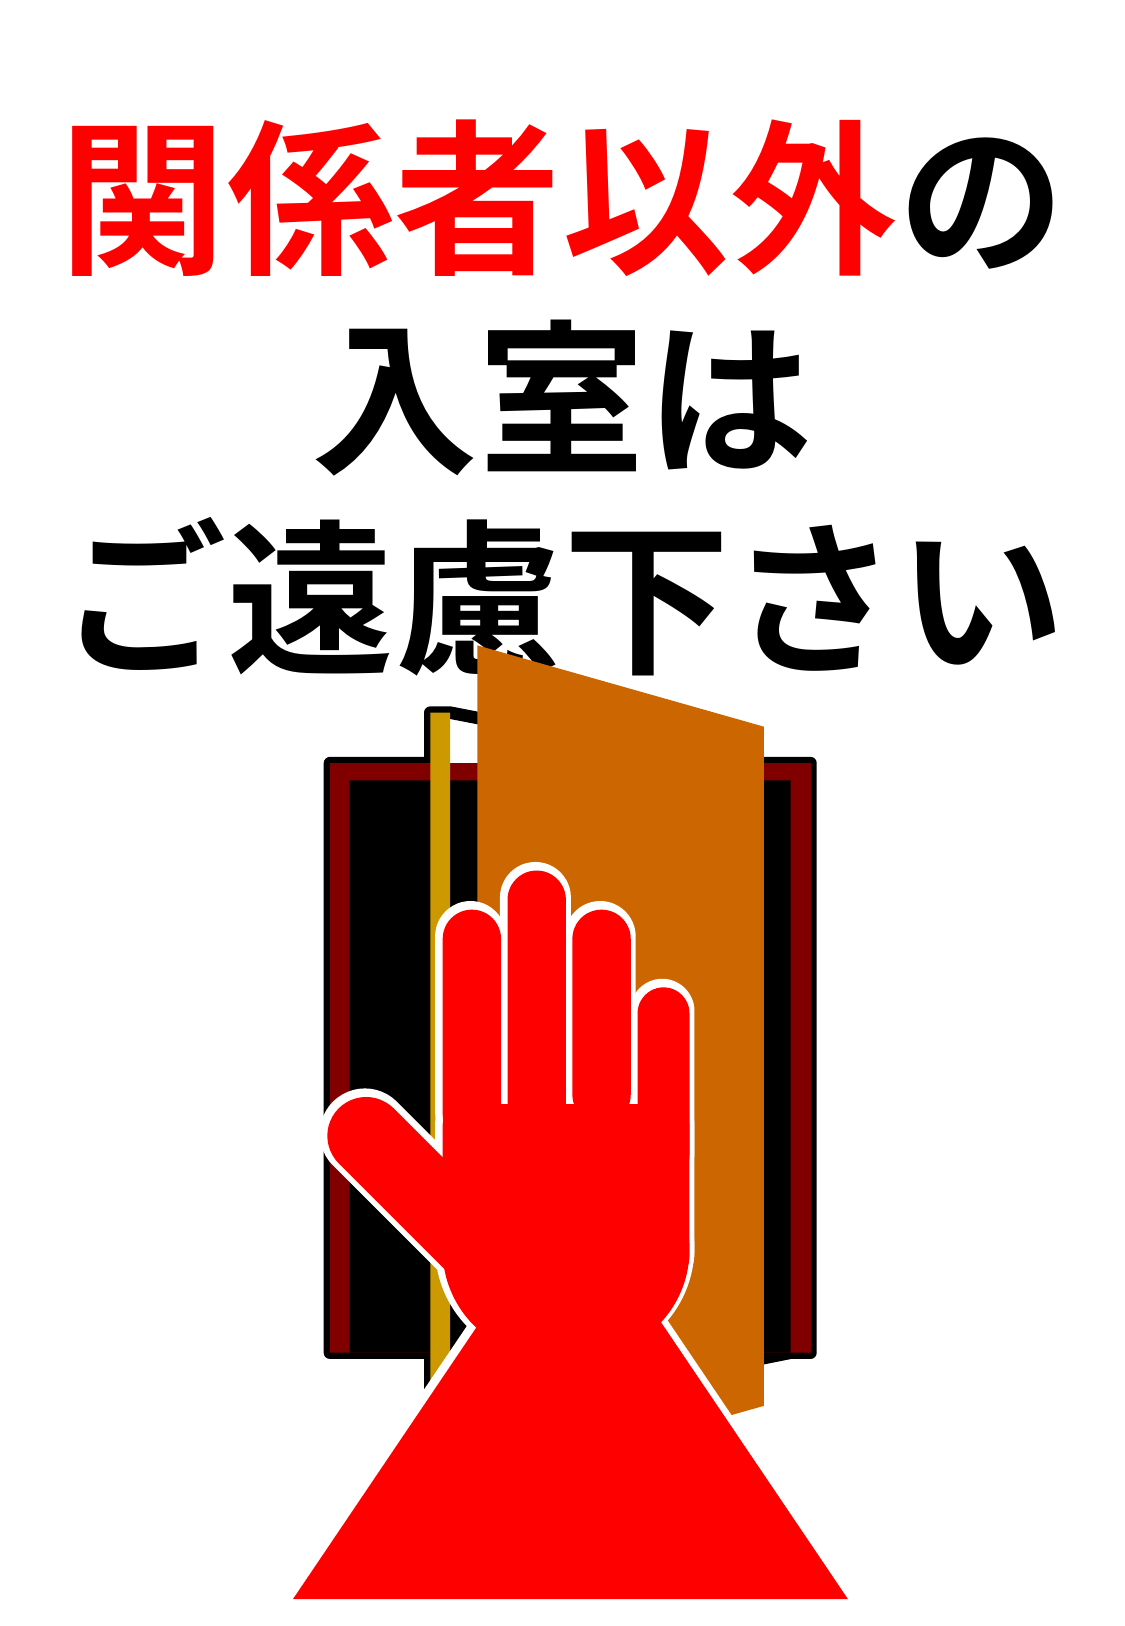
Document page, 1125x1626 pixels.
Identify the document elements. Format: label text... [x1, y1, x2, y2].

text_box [291, 868, 849, 1600]
text_box 関係者以外の 入室は ご遠慮下さい [1, 87, 1125, 703]
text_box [329, 711, 812, 866]
